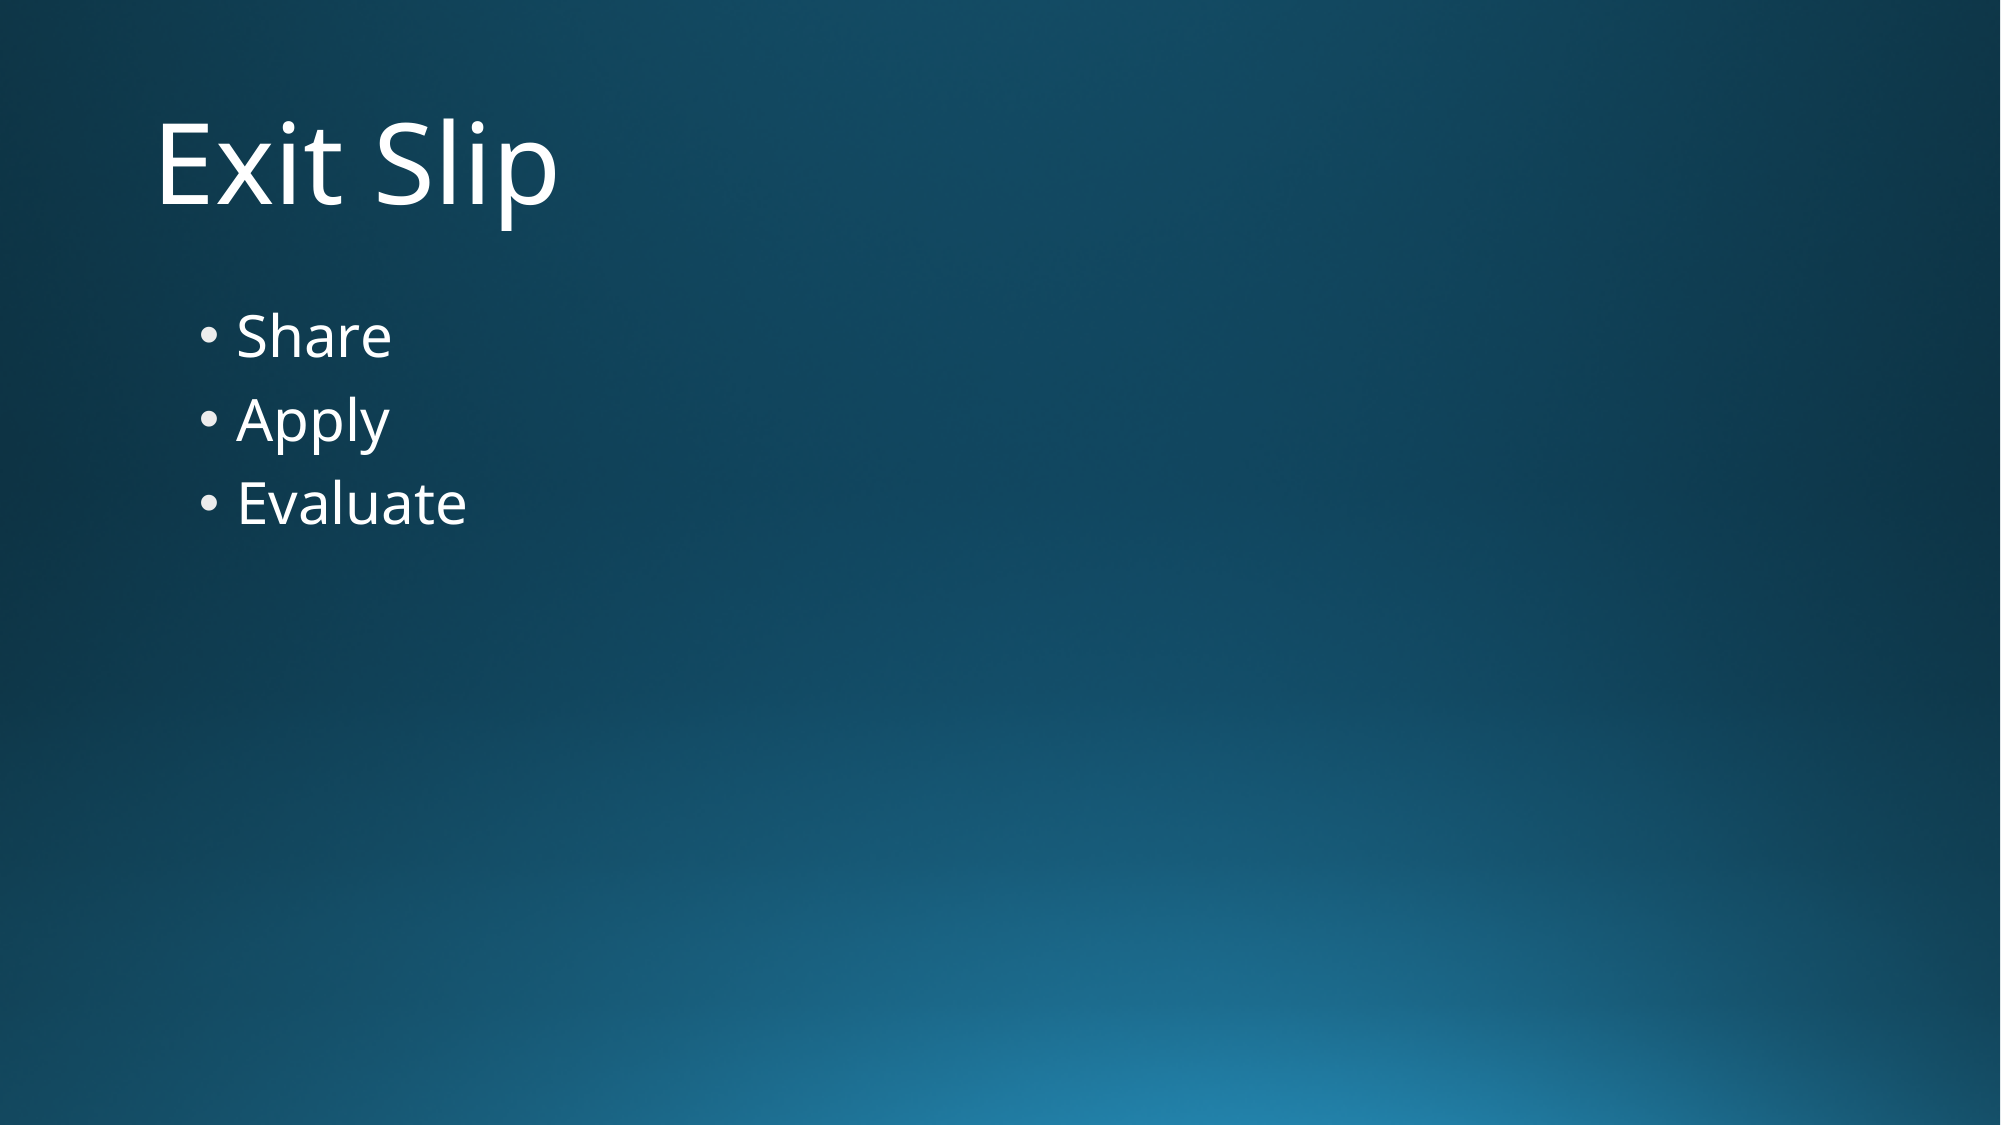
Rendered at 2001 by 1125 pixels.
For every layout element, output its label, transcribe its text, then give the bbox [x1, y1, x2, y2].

picture [0, 0, 2001, 1125]
list Share Apply Evaluate [183, 299, 1863, 1014]
title Exit Slip [137, 59, 1863, 278]
